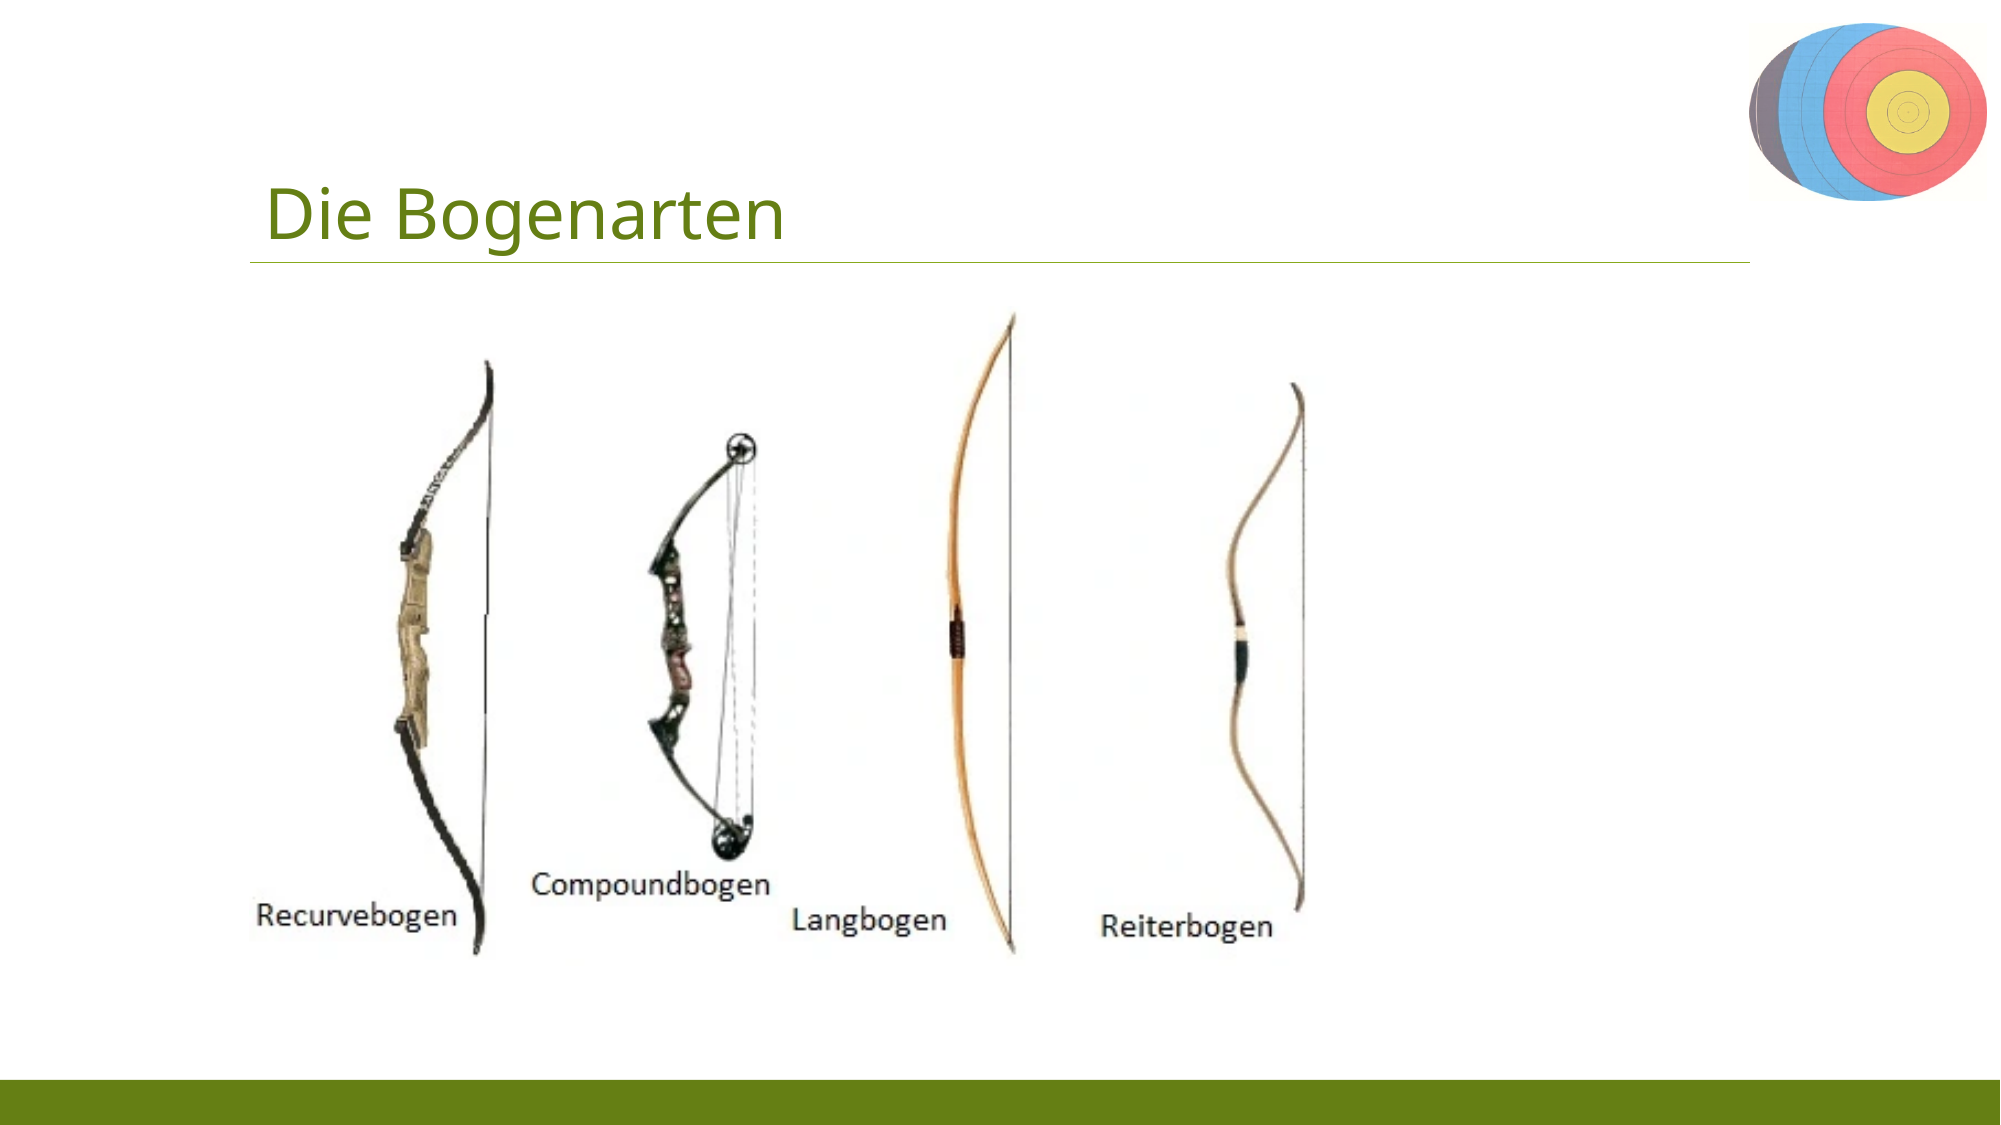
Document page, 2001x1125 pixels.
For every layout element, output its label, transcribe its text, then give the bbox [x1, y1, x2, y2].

picture [249, 306, 1378, 966]
title Die Bogenarten [249, 75, 1750, 263]
